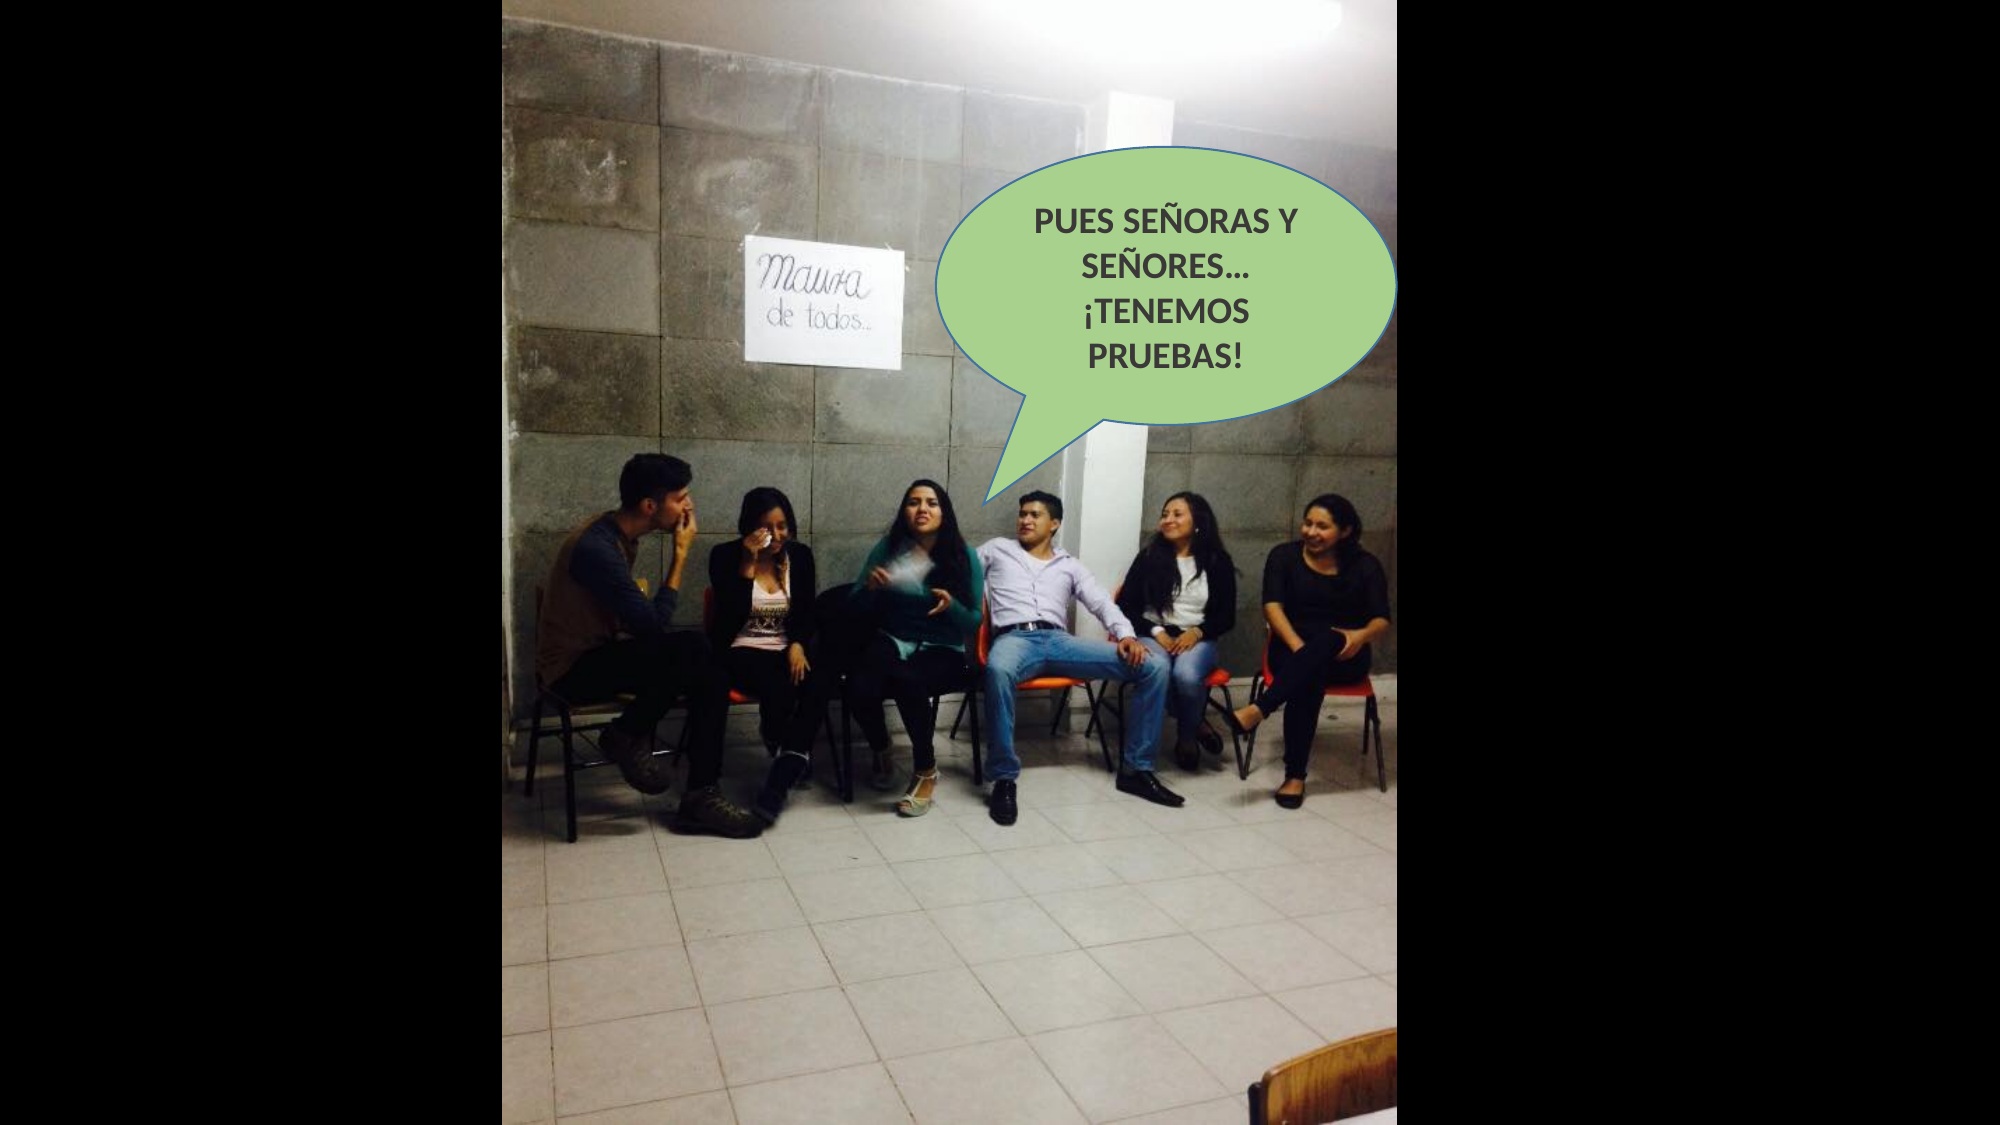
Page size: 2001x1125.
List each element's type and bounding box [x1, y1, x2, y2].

picture [501, 0, 1397, 1125]
